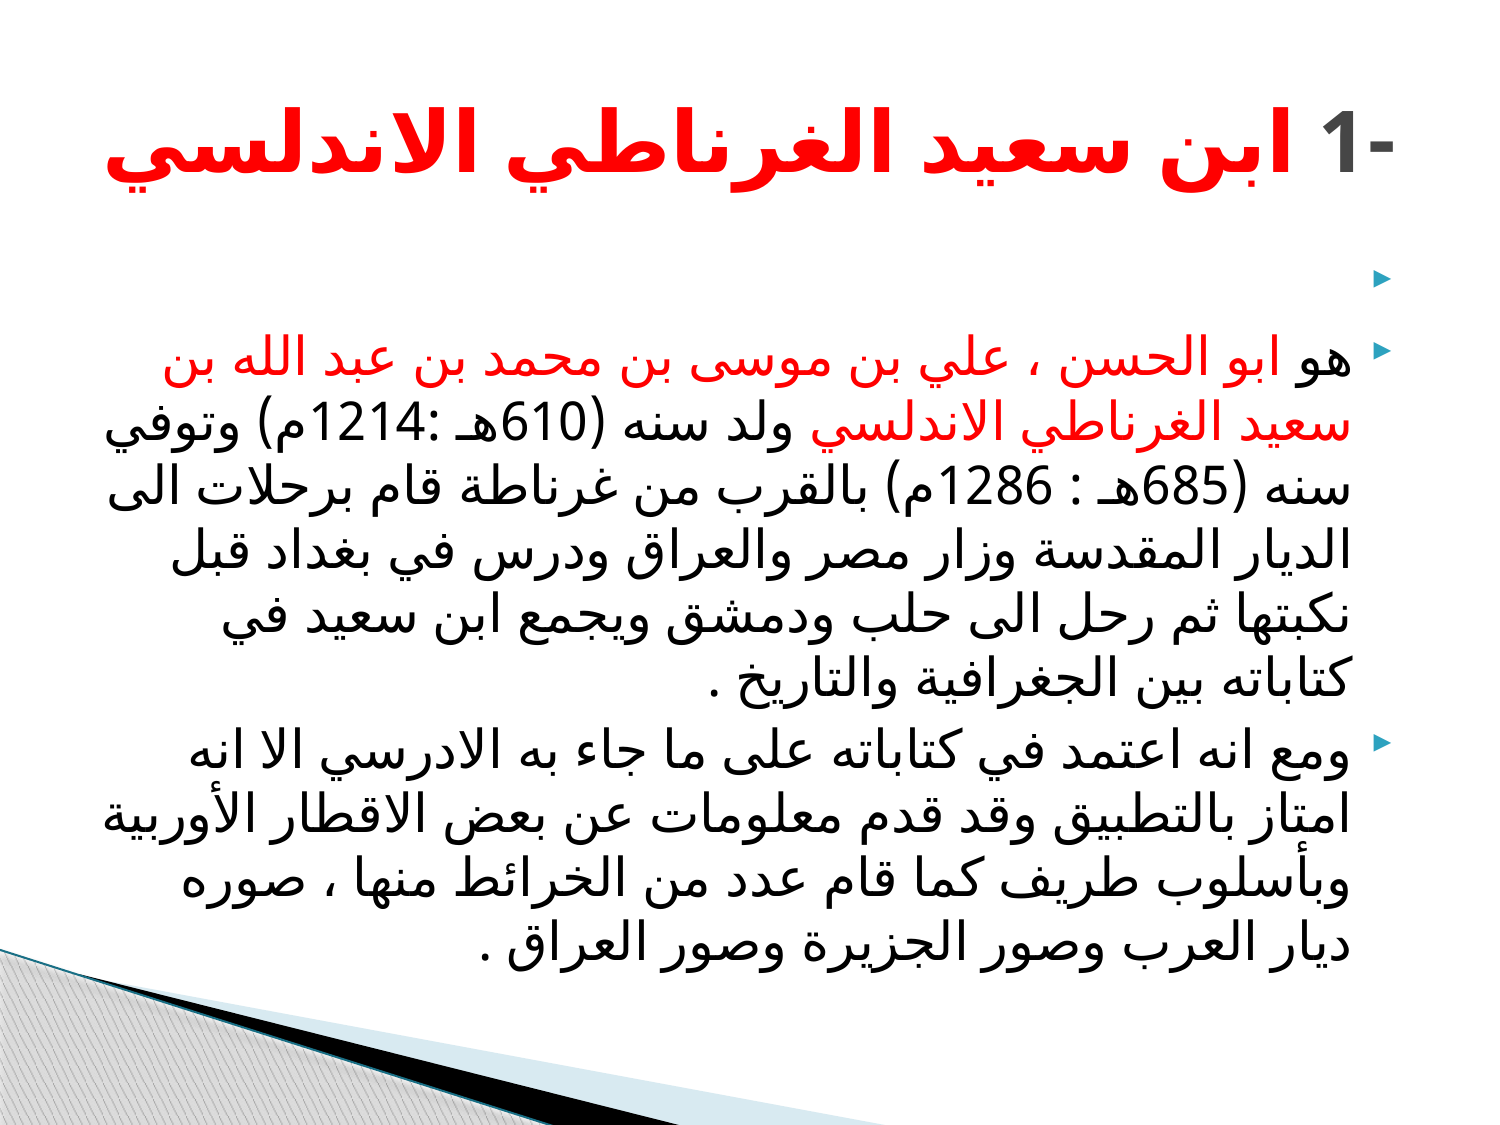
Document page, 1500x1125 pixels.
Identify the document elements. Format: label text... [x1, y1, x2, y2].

list هو ابو الحسن ، علي بن موسى بن محمد بن عبد الله بن سعيد الغرناطي الاندلسي ولد سنه (610هـ :1214م) وتوفي سنه (685هـ : 1286م) بالقرب من غرناطة قام برحلات الى الديار المقدسة وزار مصر والعراق ودرس في بغداد قبل نكبتها ثم رحل الى حلب ودمشق ويجمع ابن سعيد في كتاباته بين الجغرافية والتاريخ . ومع انه اعتمد في كتاباته على ما جاء به الادرسي الا انه امتاز بالتطبيق وقد قدم معلومات عن بعض الاقطار الأوربية وبأسلوب طريف كما قام عدد من الخرائط منها ، صوره ديار العرب وصور الجزيرة وصور العراق . [75, 243, 1425, 986]
title -1 ابن سعيد الغرناطي الاندلسي [75, 45, 1425, 233]
